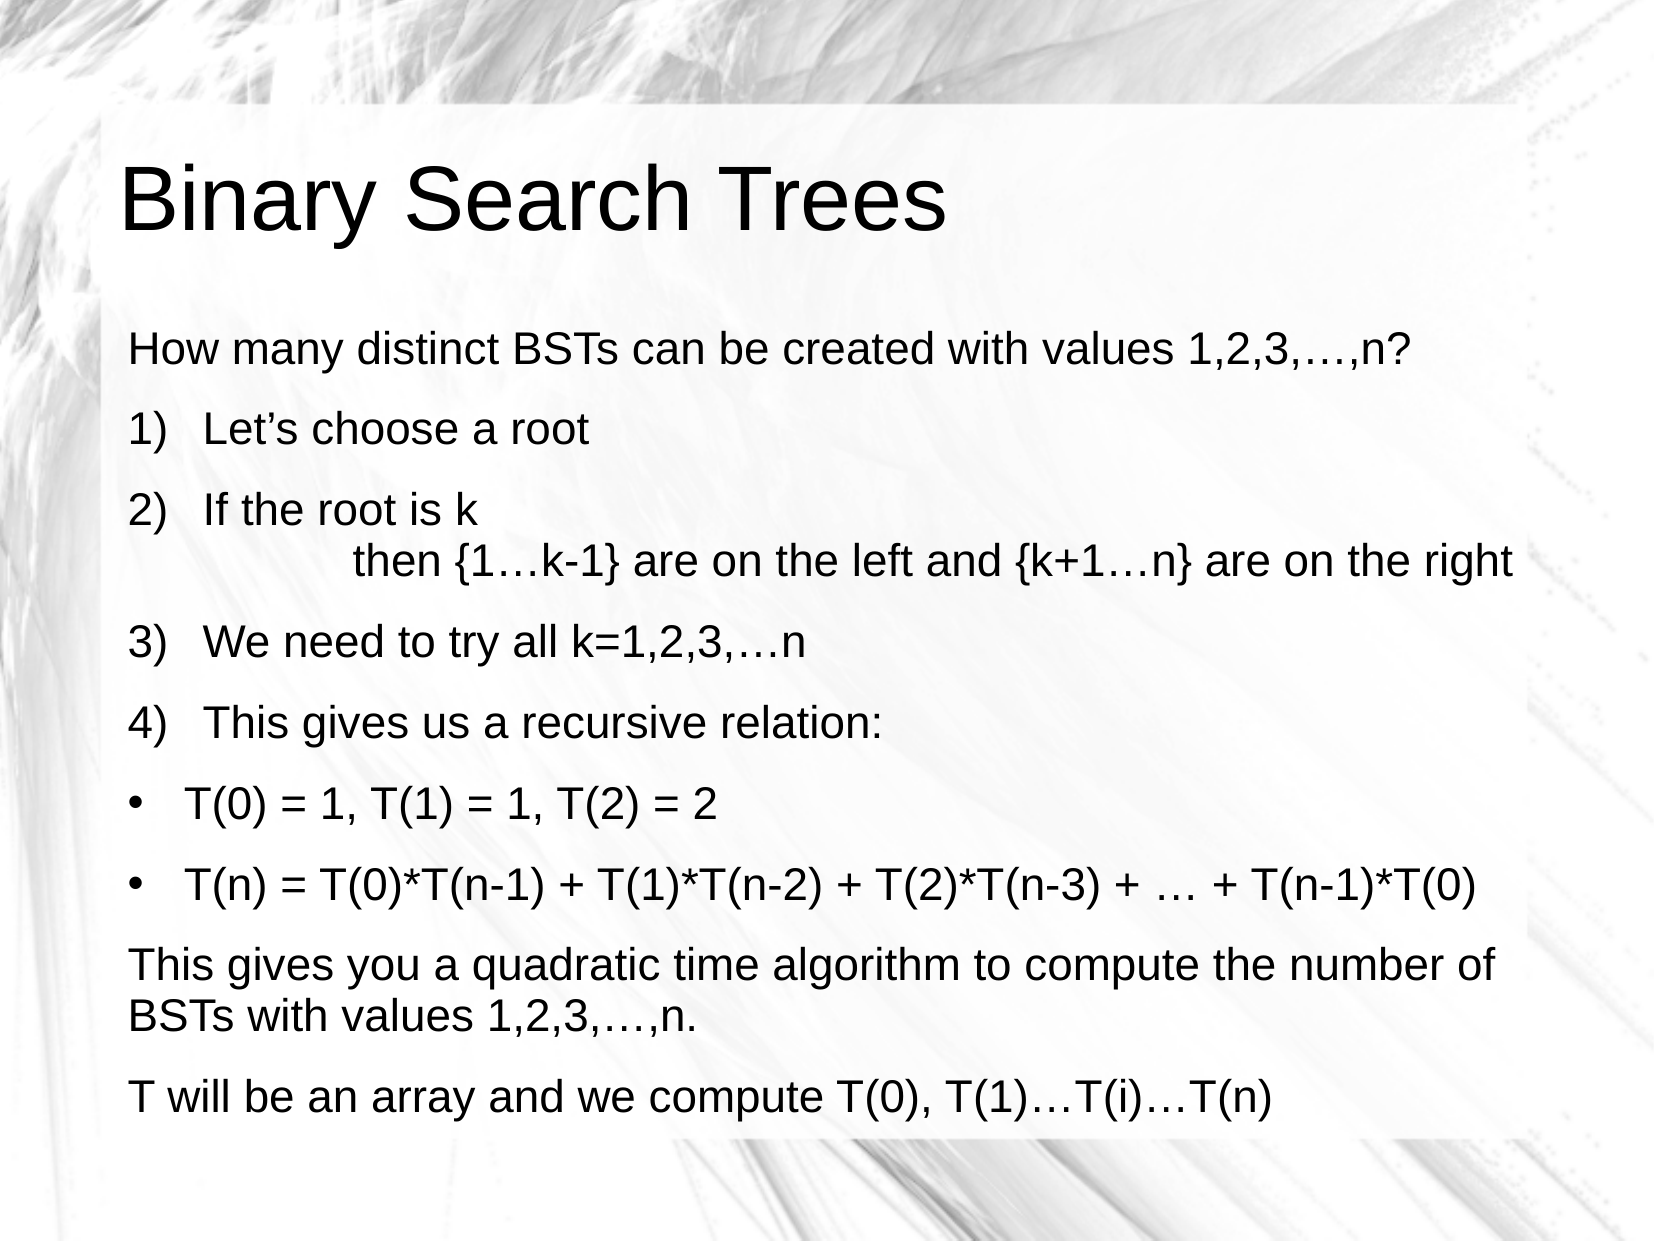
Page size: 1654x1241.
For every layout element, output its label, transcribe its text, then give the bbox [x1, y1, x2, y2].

list How many distinct BSTs can be created with values 1,2,3,…,n? Let’s choose a root If the root is k then {1…k-1} are on the left and {k+1…n} are on the right We need to try all k=1,2,3,…n This gives us a recursive relation: T(0) = 1, T(1) = 1, T(2) = 2 T(n) = T(0)*T(n-1) + T(1)*T(n-2) + T(2)*T(n-3) + … + T(n-1)*T(0) This gives you a quadratic time algorithm to compute the number of BSTs with values 1,2,3,…,n. T will be an array and we compute T(0), T(1)…T(i)…T(n) [118, 319, 1571, 1109]
title Binary Search Trees [118, 93, 1506, 299]
picture [0, 0, 1654, 1241]
